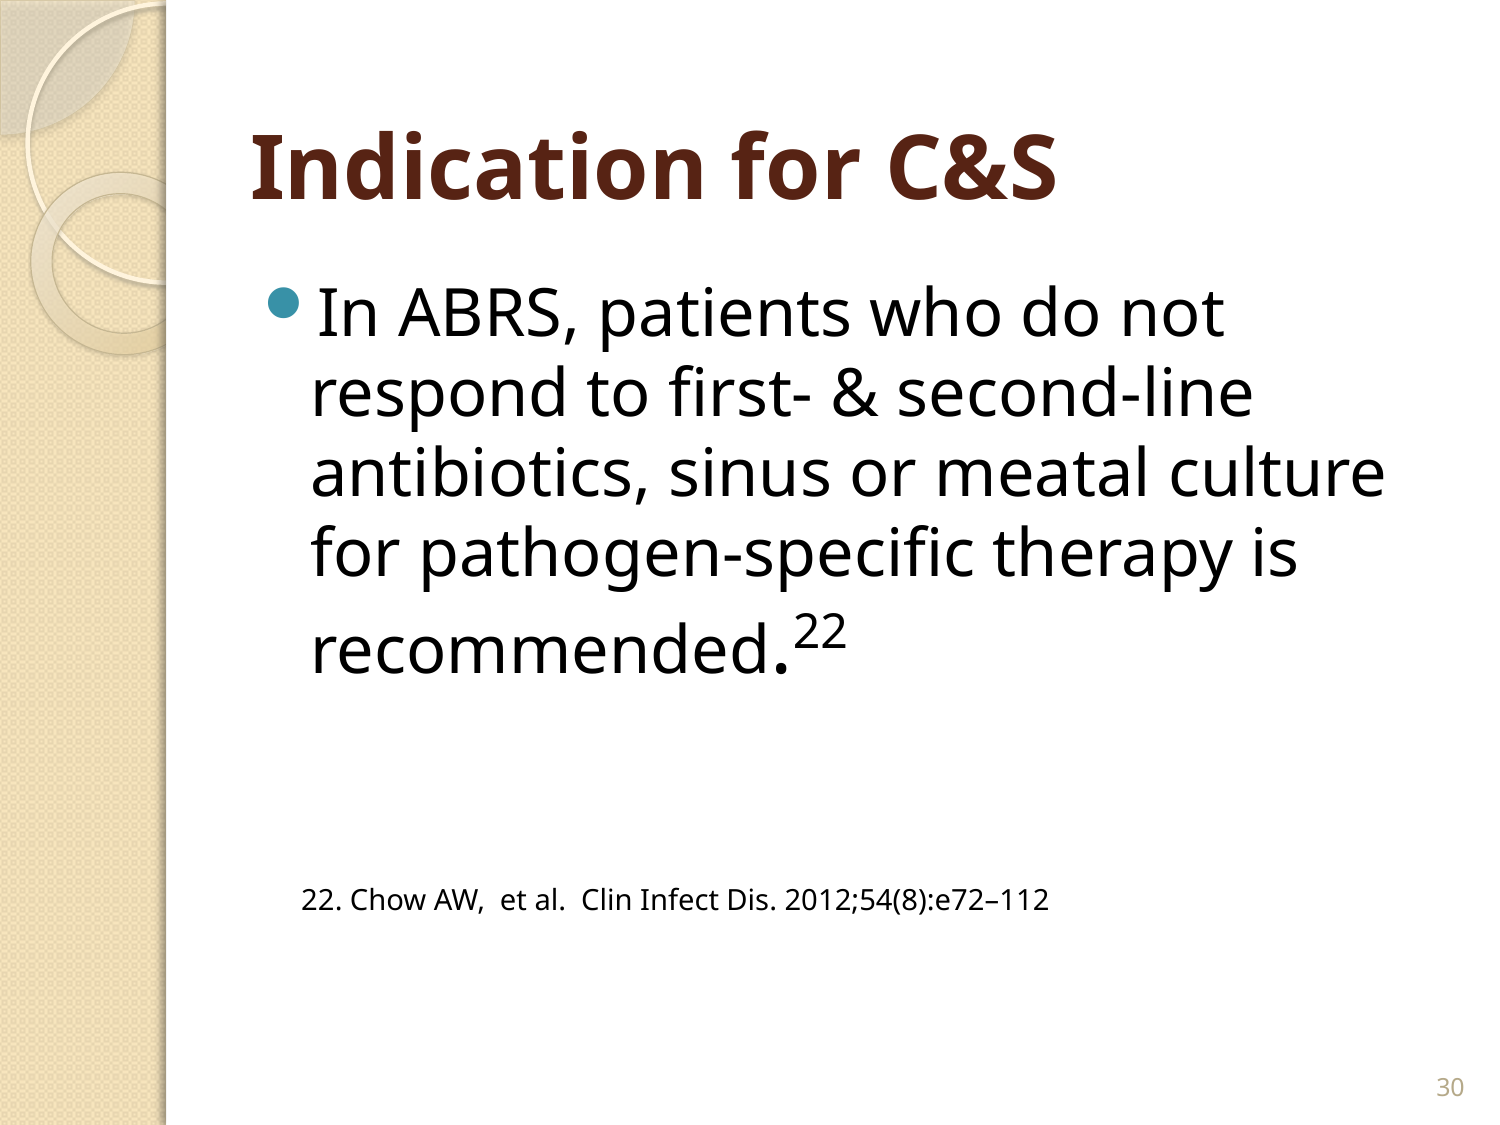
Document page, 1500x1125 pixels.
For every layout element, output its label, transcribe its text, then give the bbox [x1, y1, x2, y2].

slide_number 30 [1413, 1034, 1488, 1113]
title Indication for C&S [235, 70, 1466, 258]
list In ABRS, patients who do not respond to first- & second-line antibiotics, sinus or meatal culture for pathogen-specific therapy is recommended.22 22. Chow AW, et al. Clin Infect Dis. 2012;54(8):e72–112 [235, 262, 1466, 1050]
